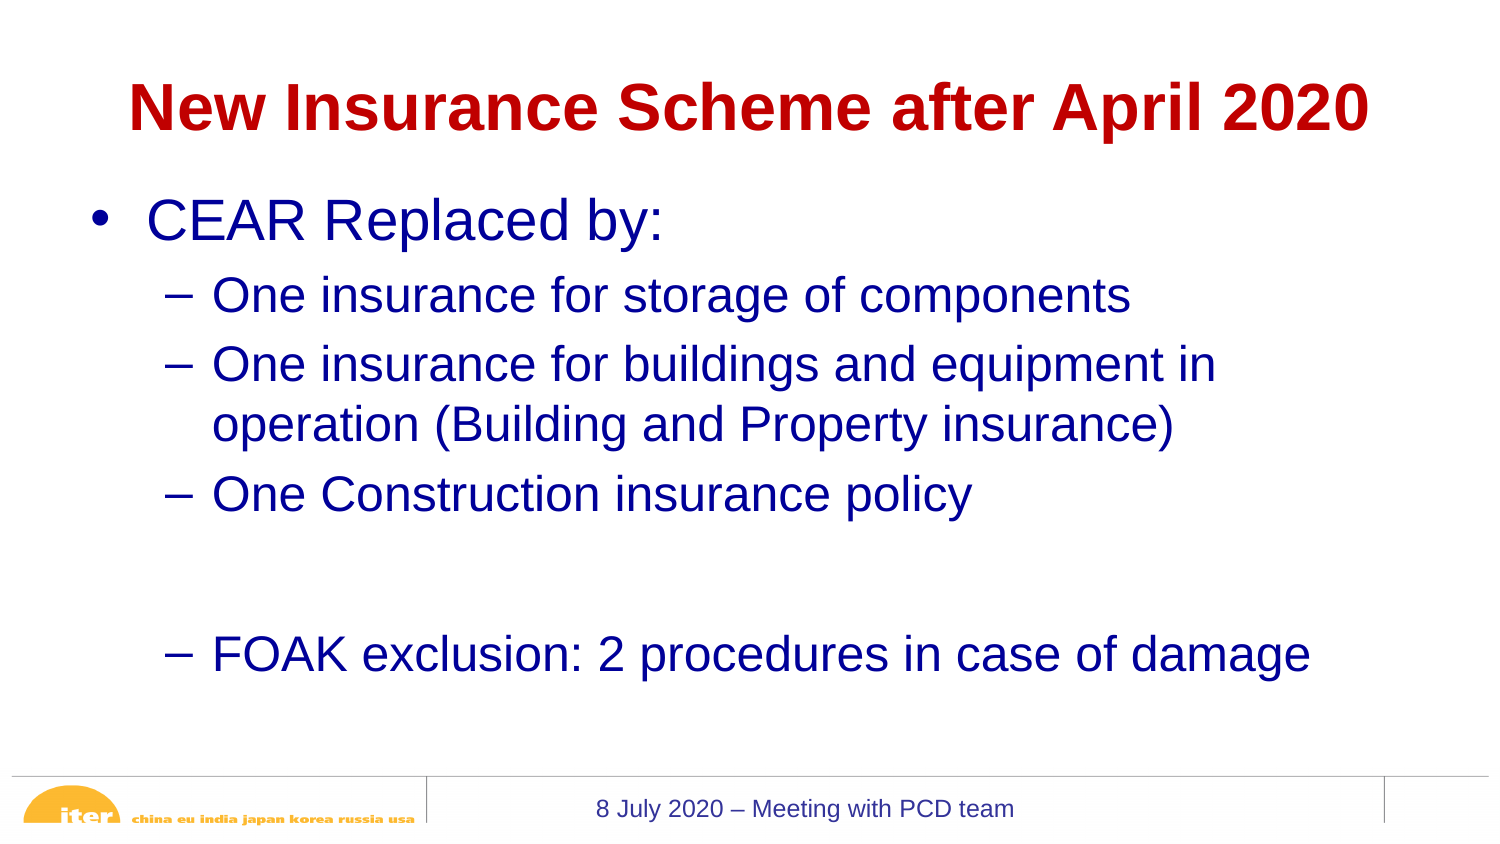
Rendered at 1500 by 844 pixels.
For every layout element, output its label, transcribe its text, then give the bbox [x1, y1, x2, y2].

picture [0, 767, 1500, 844]
title New Insurance Scheme after April 2020 [75, 33, 1425, 174]
list CEAR Replaced by: One insurance for storage of components One insurance for buildings and equipment in operation (Building and Property insurance) One Construction insurance policy FOAK exclusion: 2 procedures in case of damage [75, 174, 1425, 732]
